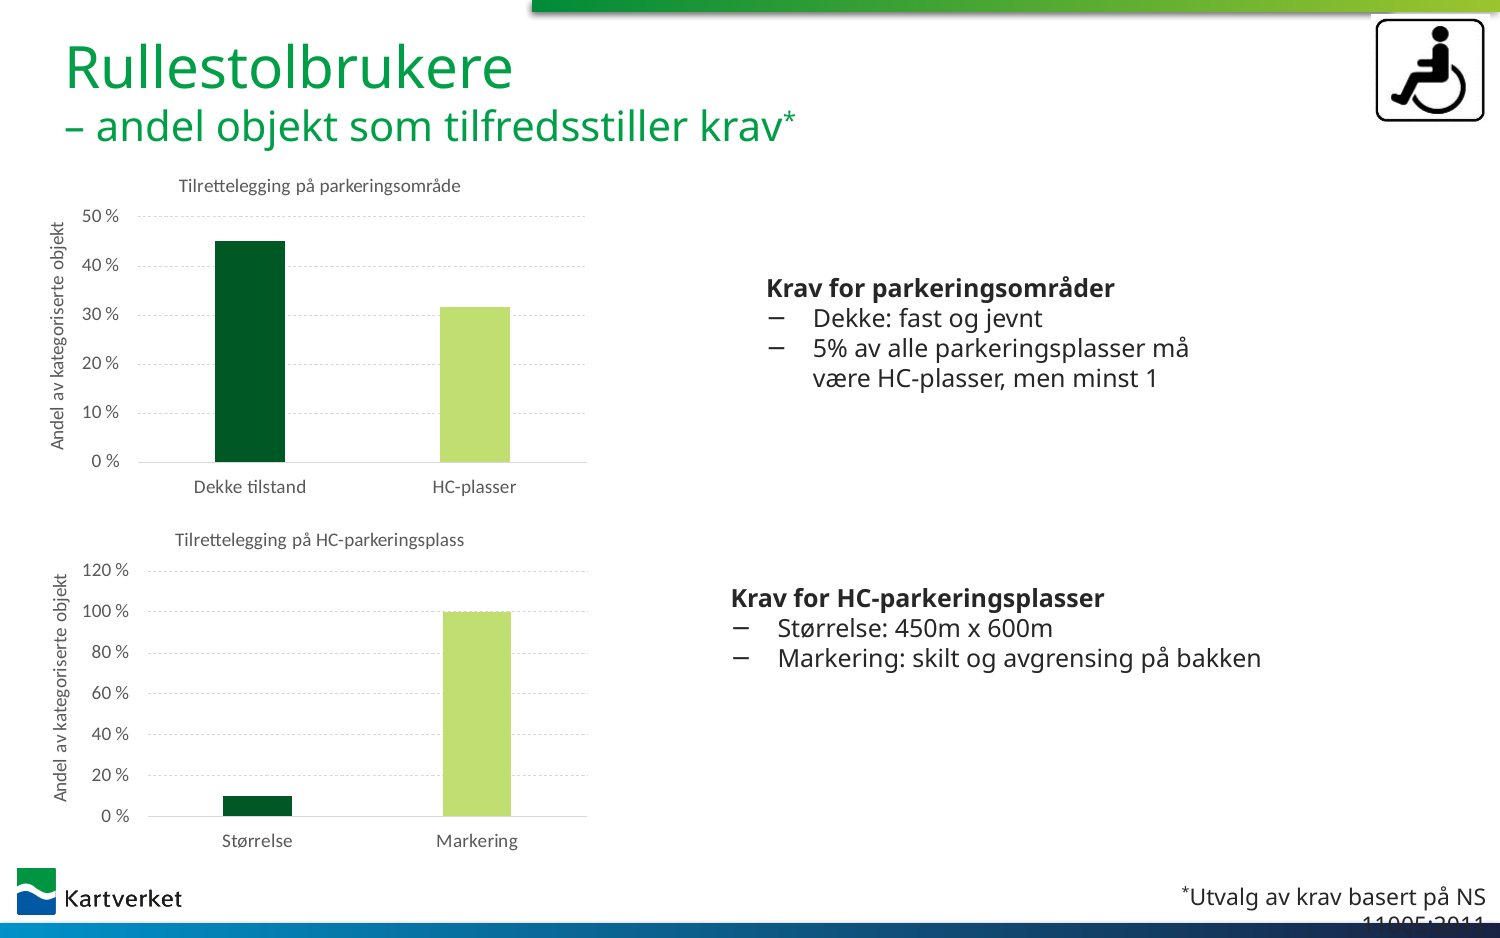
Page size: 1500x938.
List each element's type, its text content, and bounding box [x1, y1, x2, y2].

picture [41, 520, 598, 859]
text_box Krav for parkeringsområder Dekke: fast og jevnt 5% av alle parkeringsplasser må være HC-plasser, men minst 1 [751, 264, 1232, 400]
picture [1371, 13, 1491, 127]
picture [41, 166, 598, 505]
text_box Rullestolbrukere – andel objekt som tilfredsstiller krav* [49, 23, 1431, 158]
text_box Krav for HC-parkeringsplasser Størrelse: 450m x 600m Markering: skilt og avgrensing på bakken [715, 574, 1278, 680]
text_box *Utvalg av krav basert på NS 11005:2011 [1068, 873, 1500, 938]
